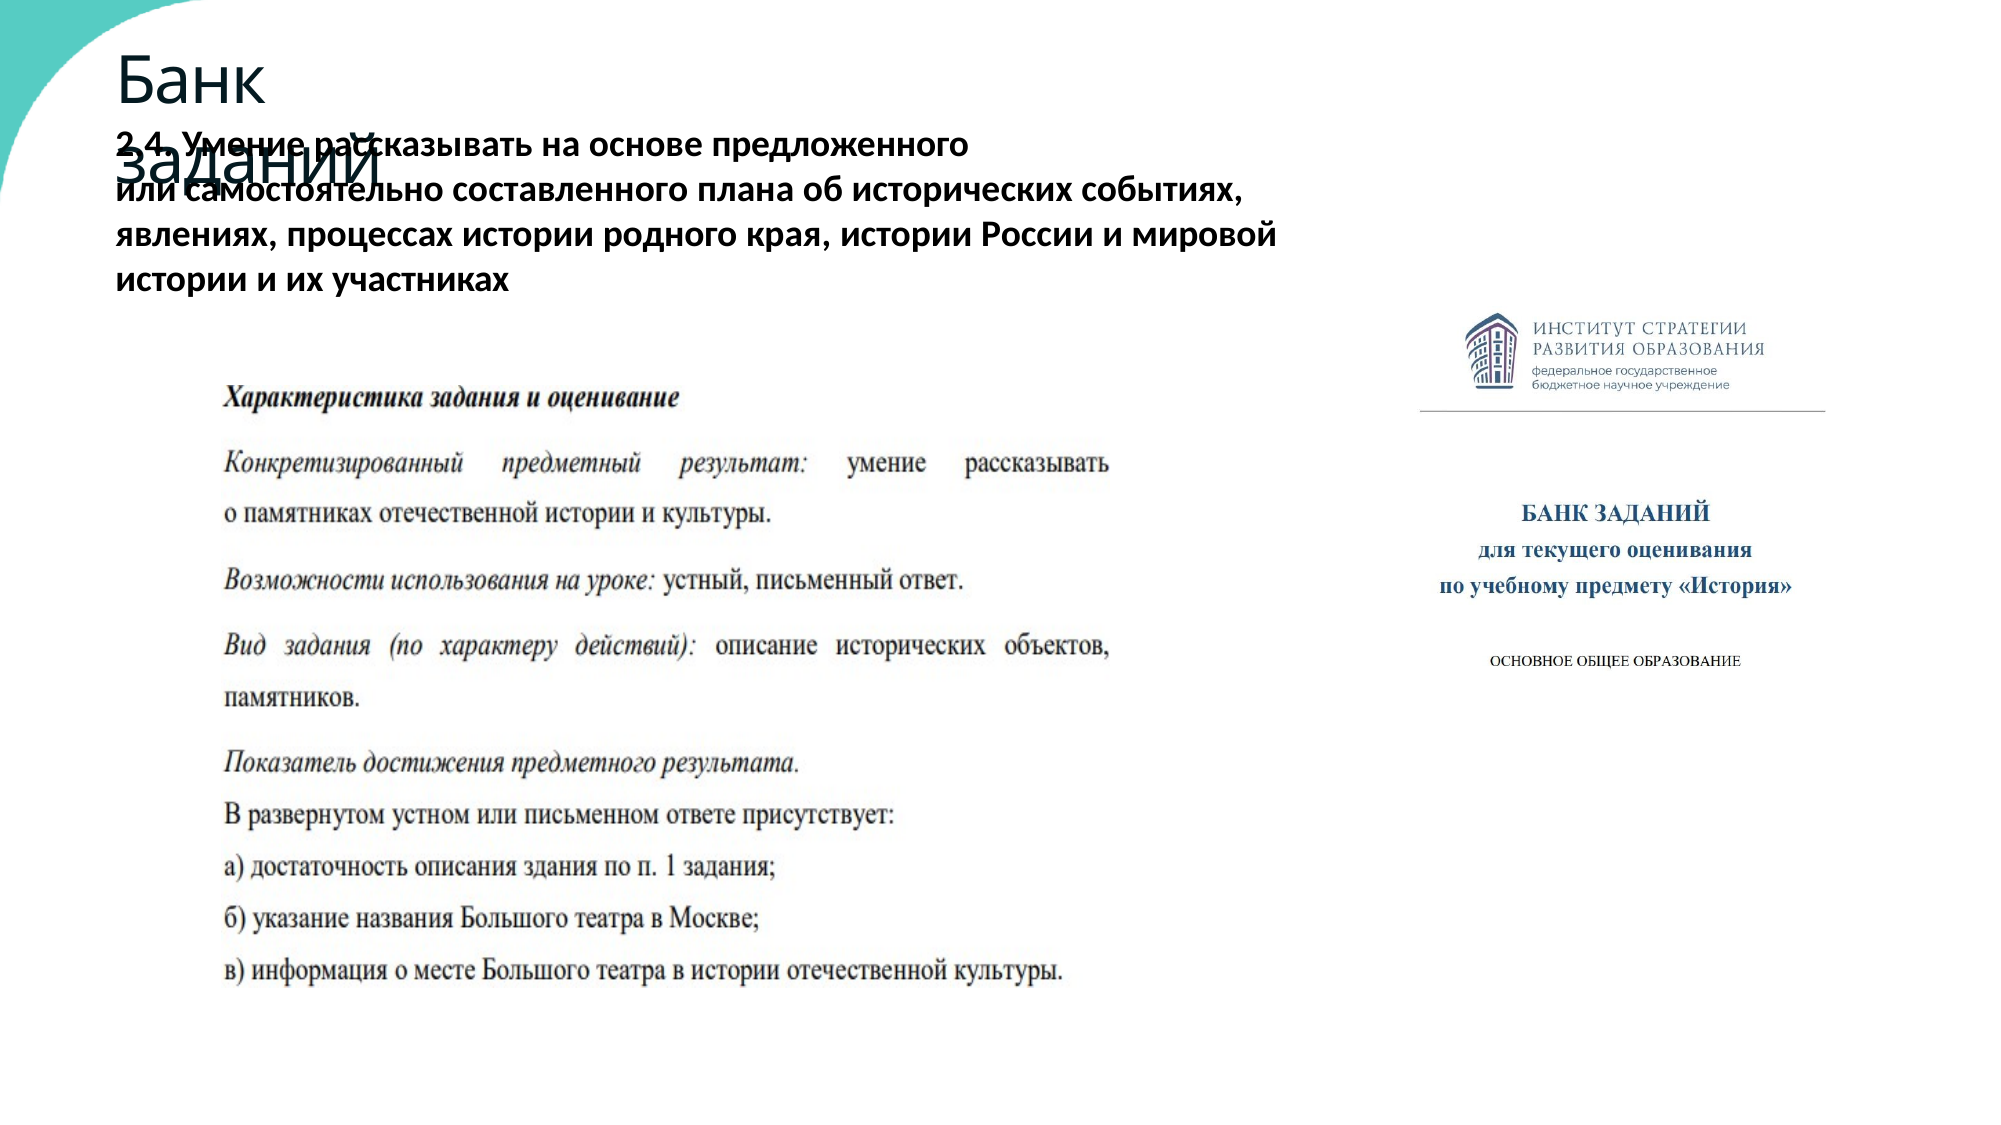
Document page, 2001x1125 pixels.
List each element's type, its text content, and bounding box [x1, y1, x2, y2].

picture [1417, 306, 1826, 676]
title Банк заданий [113, 34, 496, 116]
text_box 2.4. Умение рассказывать на основе предложенного или самостоятельно составленного плана об исторических событиях, явлениях, процессах истории родного края, истории России и мировой истории и их участниках [113, 116, 1281, 299]
picture [221, 385, 1111, 988]
picture [0, 0, 208, 206]
